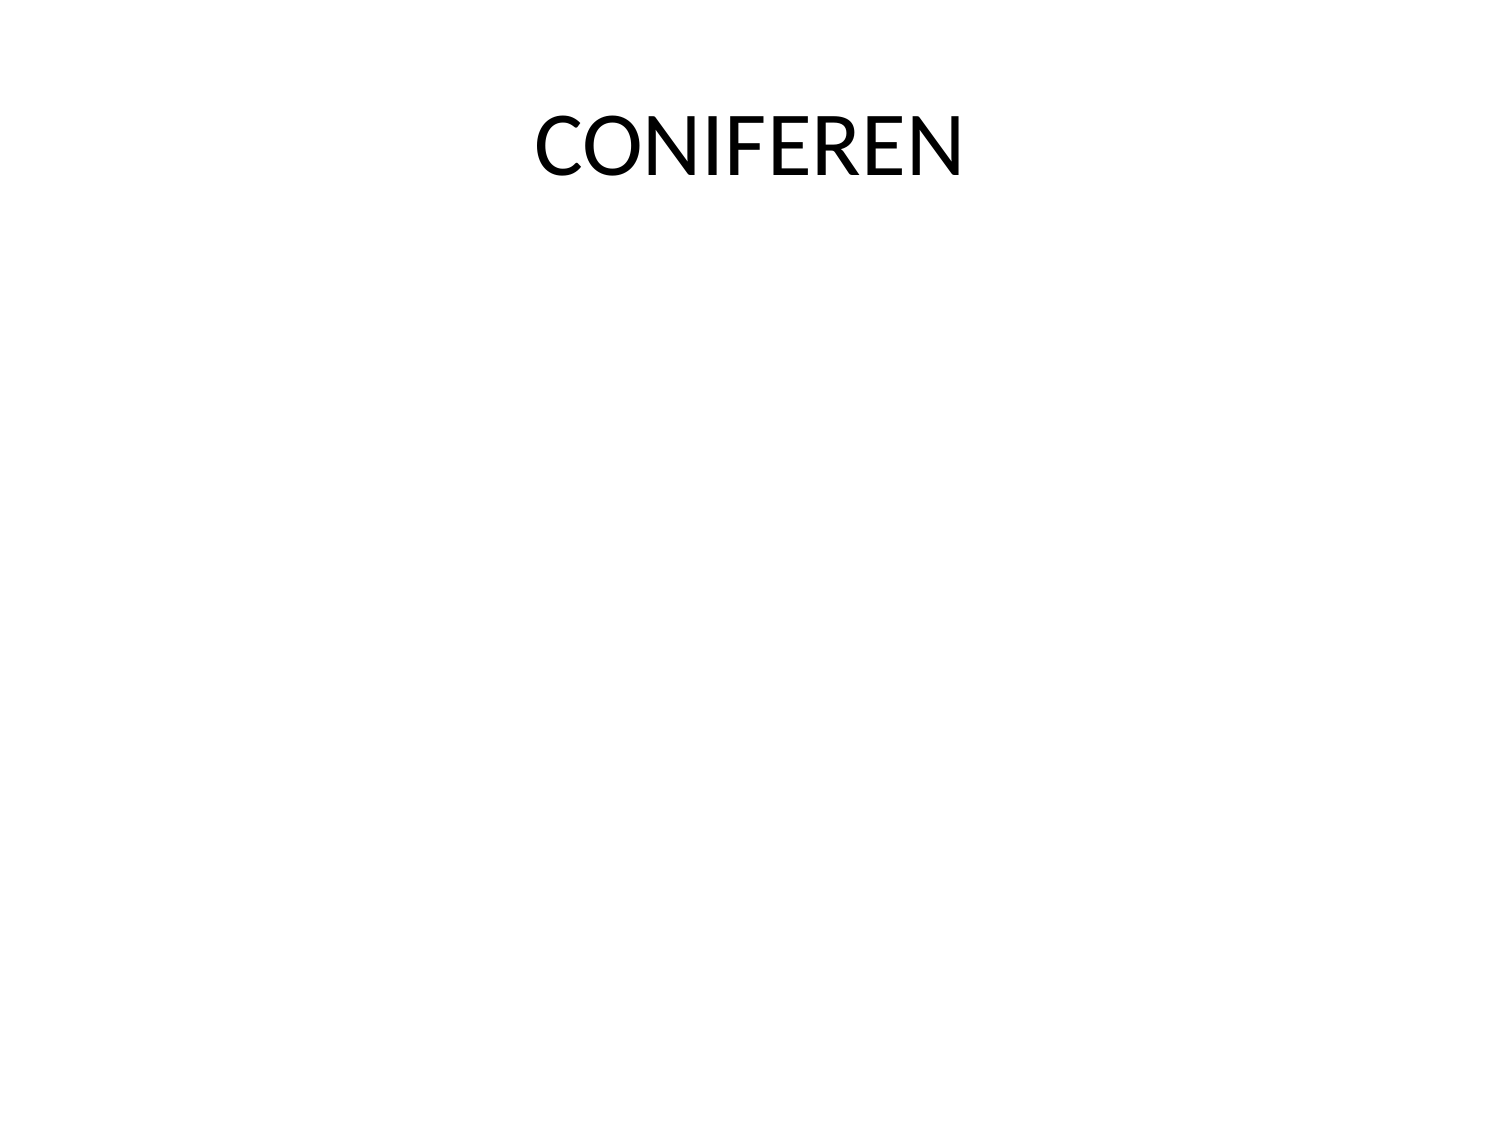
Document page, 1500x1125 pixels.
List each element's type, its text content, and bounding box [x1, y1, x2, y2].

title CONIFEREN [75, 45, 1425, 233]
